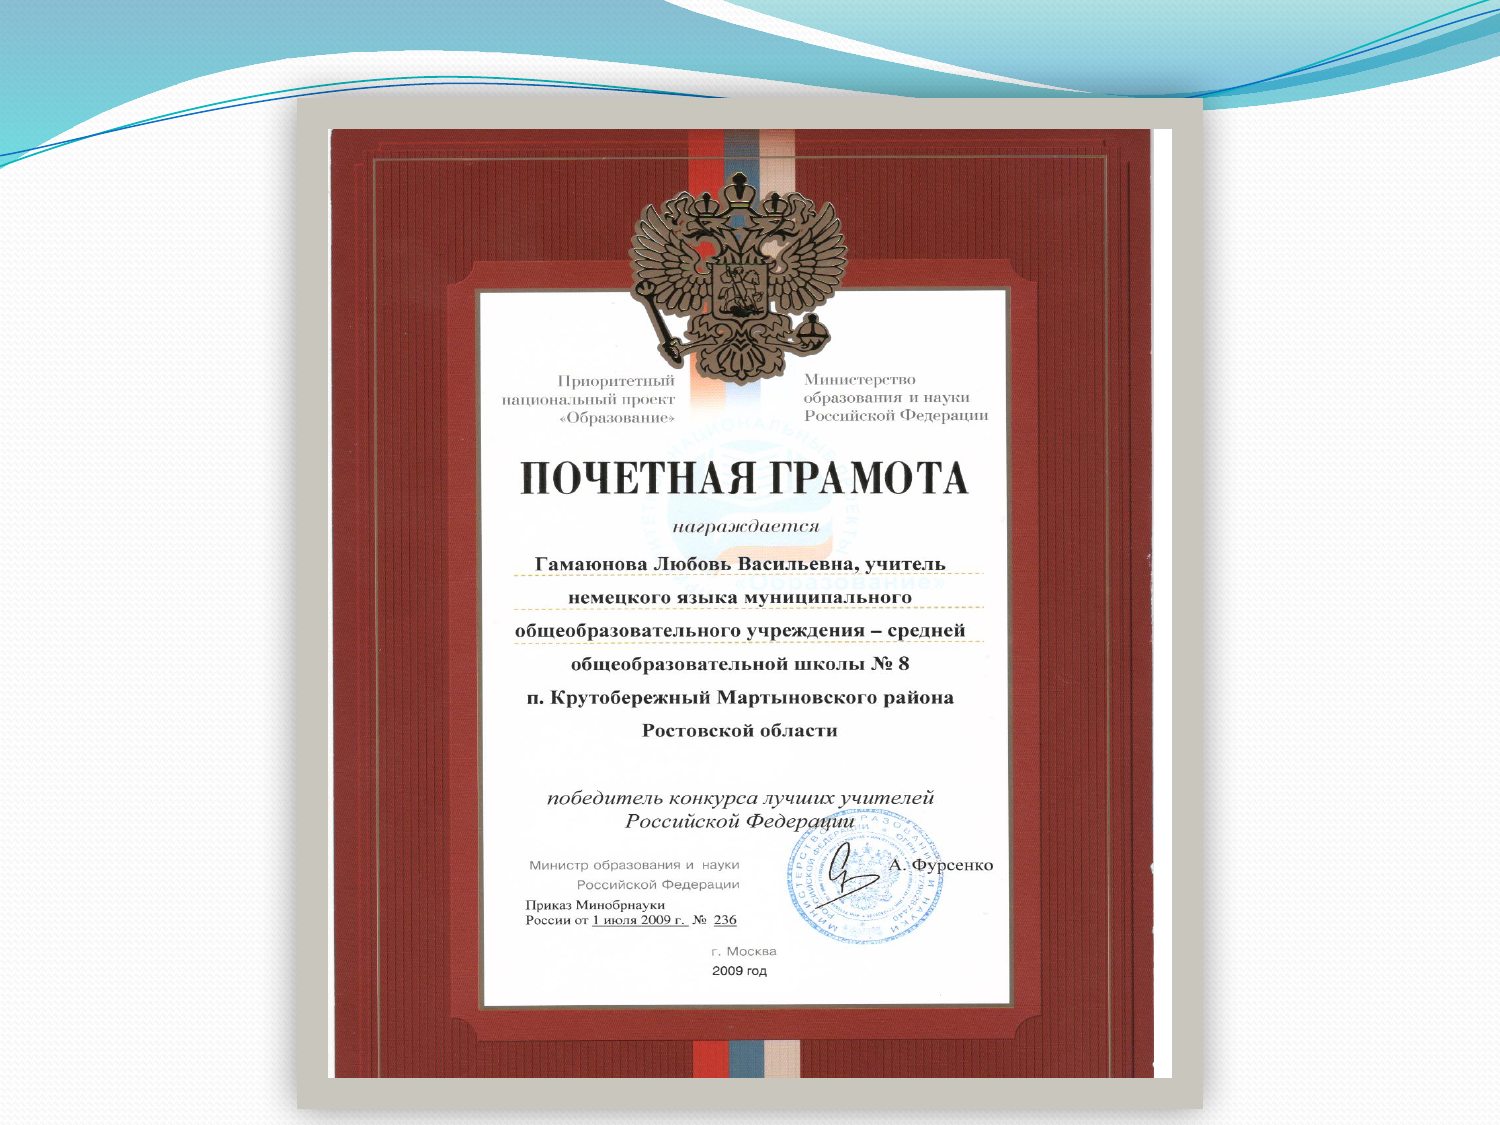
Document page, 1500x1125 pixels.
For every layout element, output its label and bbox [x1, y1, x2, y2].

list [327, 128, 1173, 1079]
